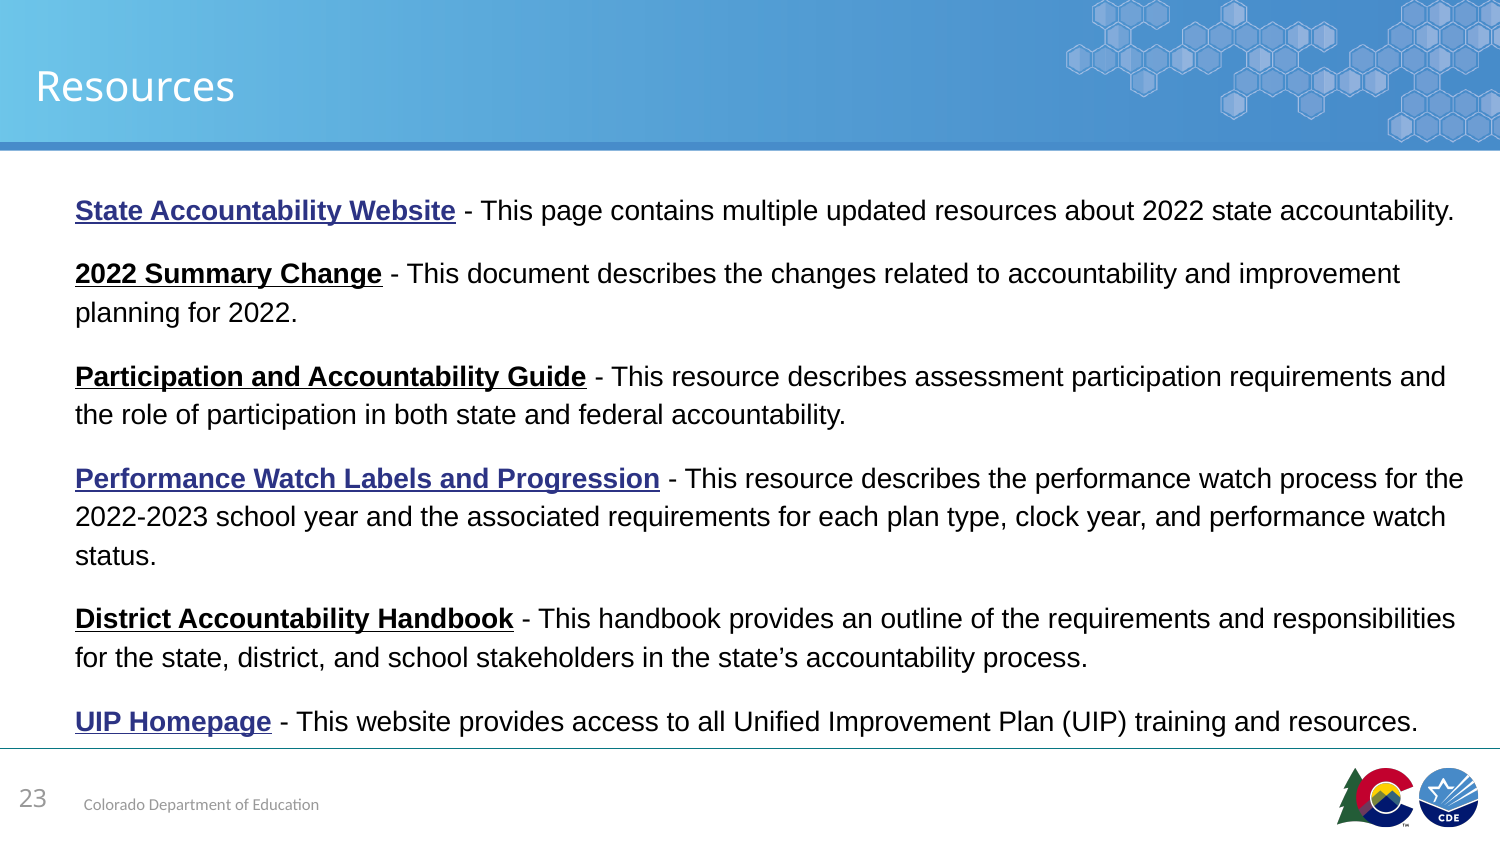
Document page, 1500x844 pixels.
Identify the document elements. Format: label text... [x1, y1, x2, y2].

title Resources [34, 37, 1433, 132]
list State Accountability Website - This page contains multiple updated resources about 2022 state accountability. 2022 Summary Change - This document describes the changes related to accountability and improvement planning for 2022. Participation and Accountability Guide - This resource describes assessment participation requirements and the role of participation in both state and federal accountability. Performance Watch Labels and Progression - This resource describes the performance watch process for the 2022-2023 school year and the associated requirements for each plan type, clock year, and performance watch status. District Accountability Handbook - This handbook provides an outline of the requirements and responsibilities for the state, district, and school stakeholders in the state’s accountability process. UIP Homepage - This website provides access to all Unified Improvement Plan (UIP) training and resources. [75, 187, 1473, 769]
picture [0, 0, 1500, 151]
slide_number 23 [18, 776, 76, 823]
picture [1336, 767, 1479, 828]
